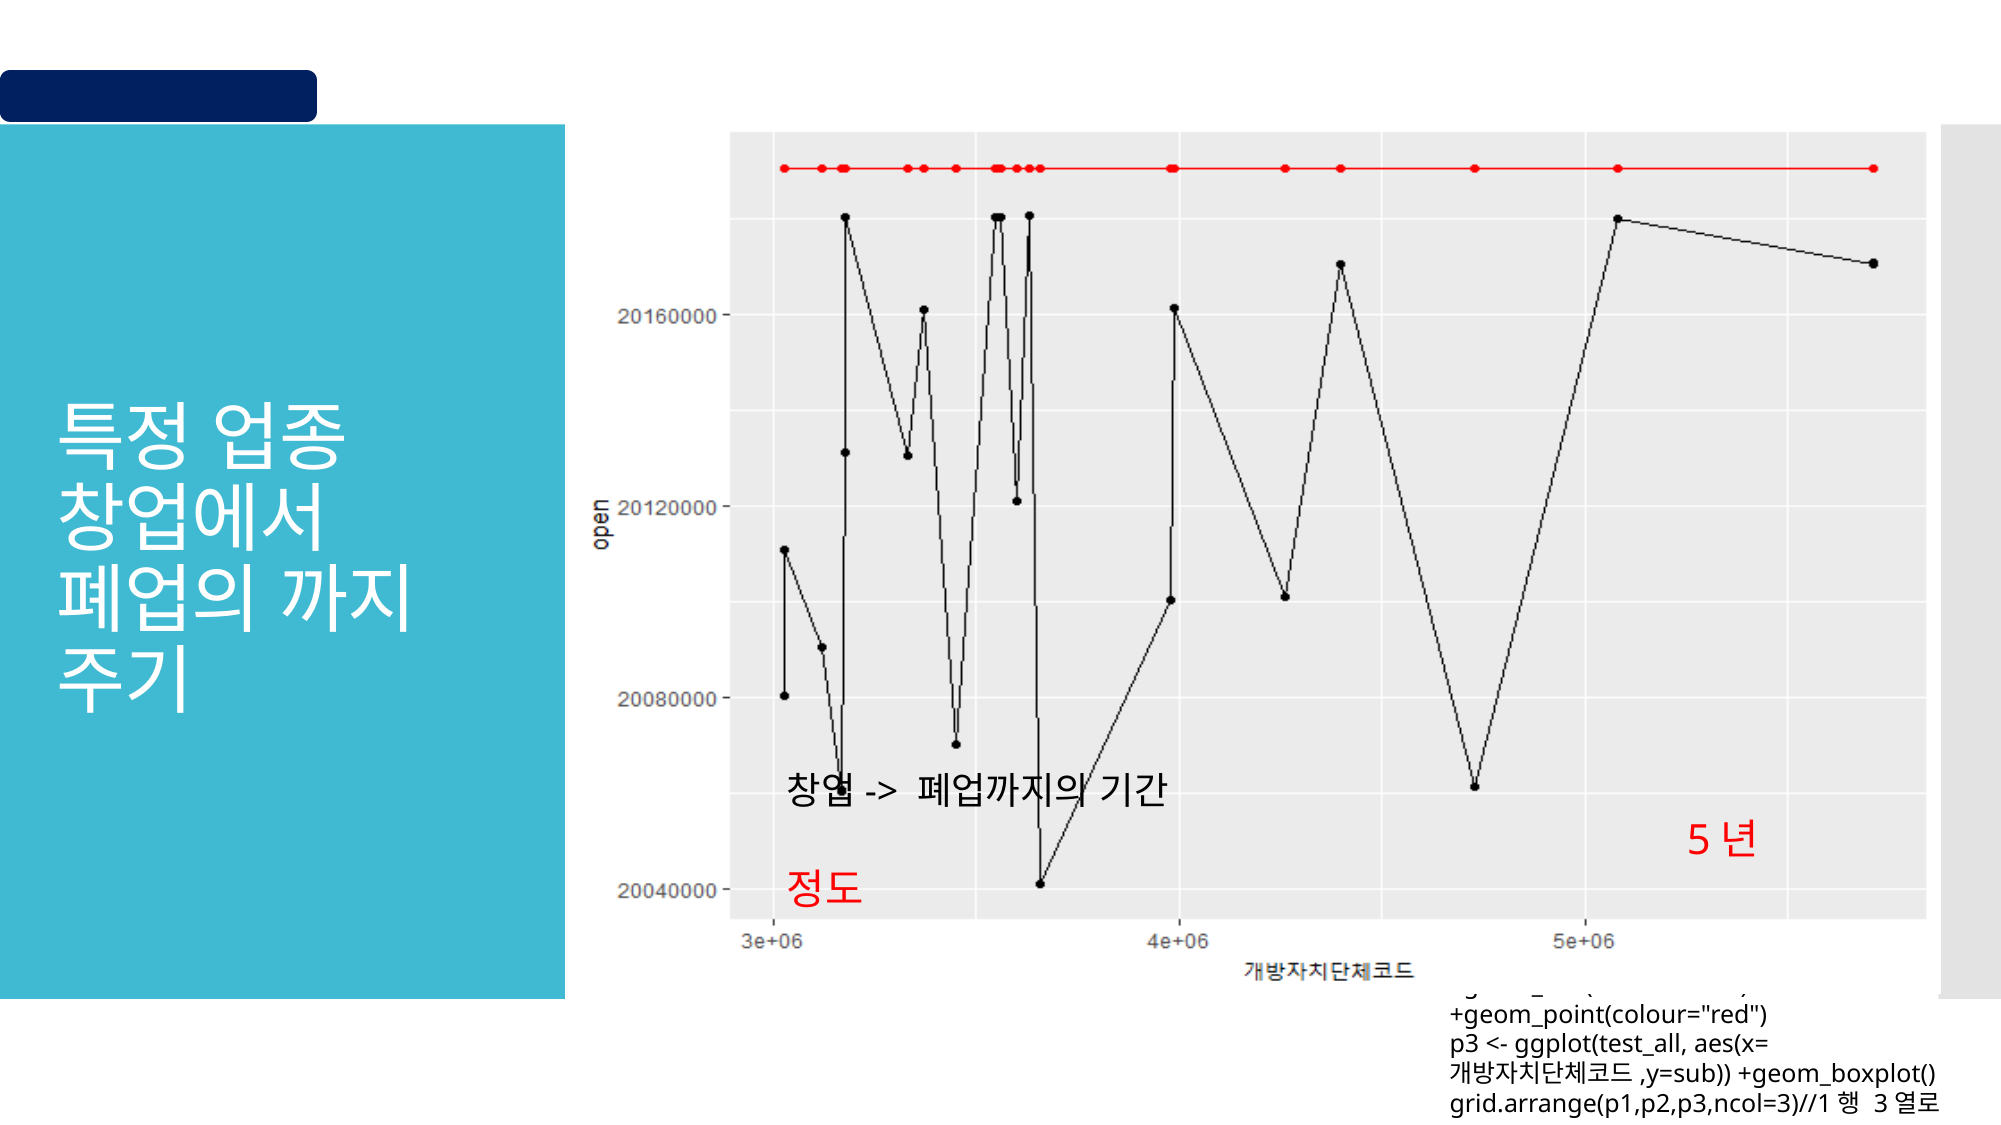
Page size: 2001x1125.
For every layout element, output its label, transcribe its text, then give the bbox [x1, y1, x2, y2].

title 특정 업종 창업에서 폐업의 까지 주기 [41, 184, 525, 940]
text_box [572, 121, 1941, 995]
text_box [0, 69, 318, 123]
text_box (1) 결측치 확인 table(is.na(test_all$close)) (2)결측치제거 test_all <- test_all %>% filter(!is.na(close)) (3)파생변수 이용 폐,창 주기 값넣기 test_all$sub <-test_all$close -test_all$인허가일자 쉽게 구분하기 위해 이름을 재지정 인허가 일자 -> open으로 test_all <- rename(test_all , "open" = "인허가일자") test_all$sub <-test_all$close -test_all$open ggplot(data = test_all, aes(open, close, color = Tree)) + geom_line() //화면 분할 하기 install.packages("gridExtra") library(gridExtra) p1 <-ggplot(test_all, aes(x=개방자치단체코드,y=open))+geom_line()+geom_point() p2 <-ggplot(test_all, aes(x=개방자치단체코드,y=close),colour="red")+geom_line(colour="red")+geom_point(colour="red") p3 <- ggplot(test_all, aes(x=개방자치단체코드,y=sub)) +geom_boxplot() grid.arrange(p1,p2,p3,ncol=3)//1행 3열로 [1434, 122, 1959, 1125]
